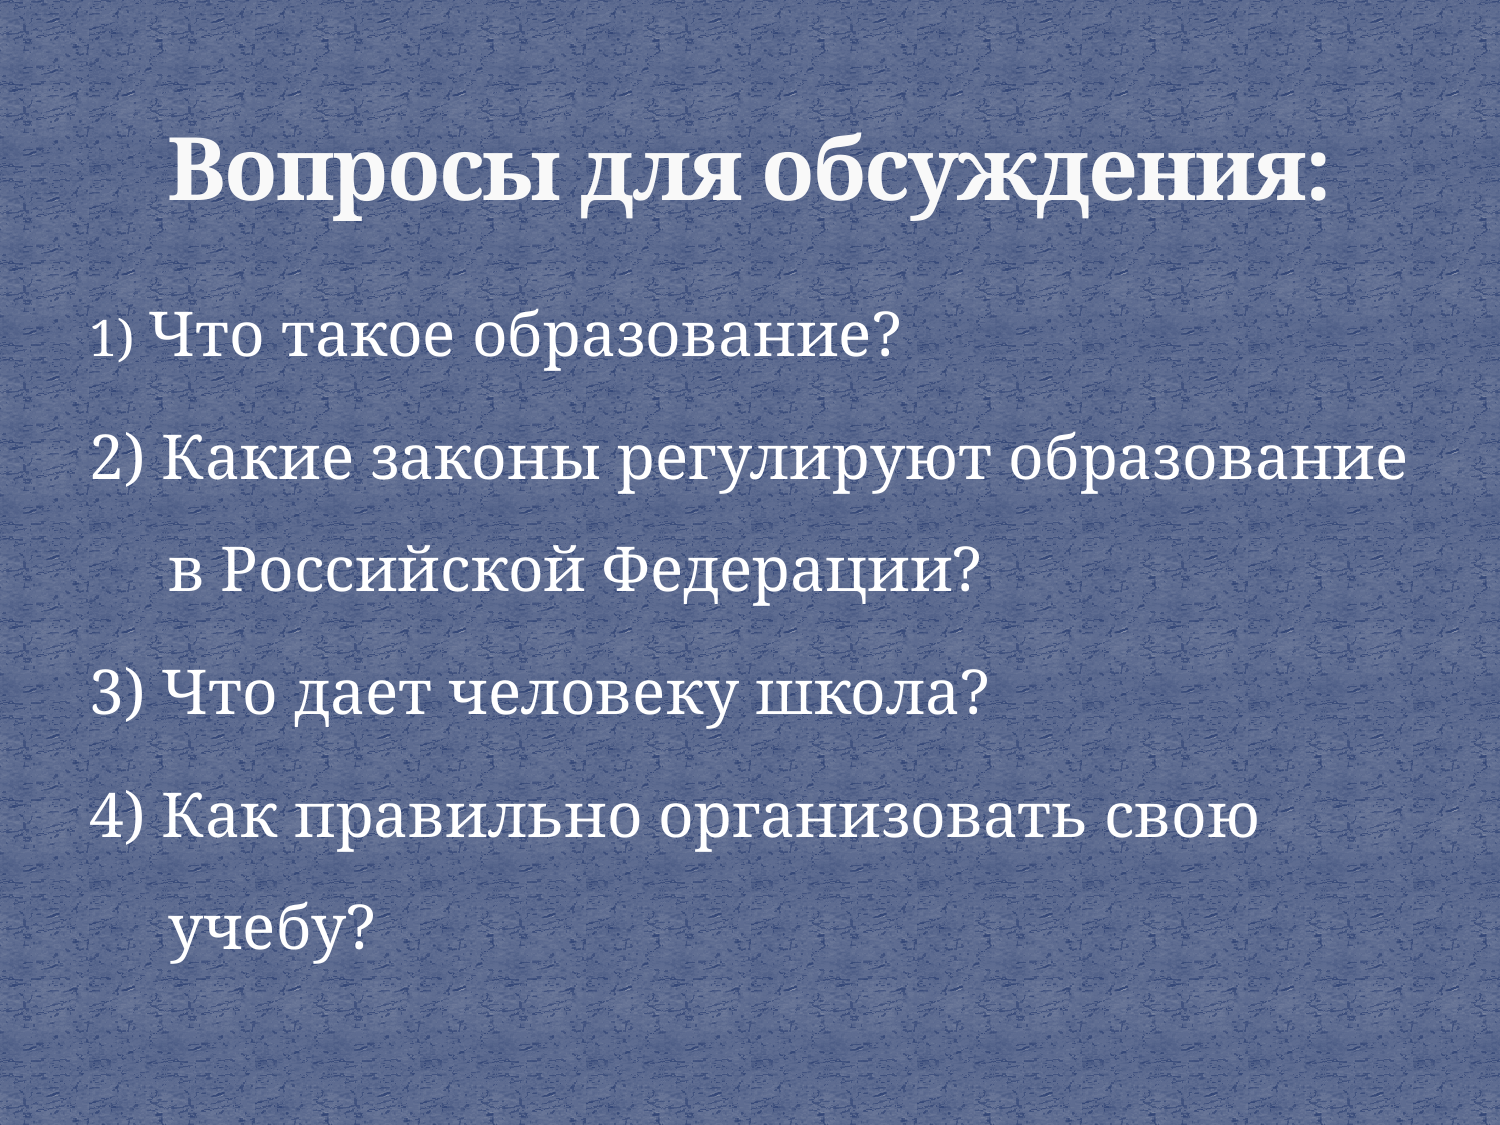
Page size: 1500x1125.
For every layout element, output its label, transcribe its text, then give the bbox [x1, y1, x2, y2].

title Вопросы для обсуждения: [74, 24, 1425, 225]
list 1) Что такое образование? 2) Какие законы регулируют образование в Российской Федерации? 3) Что дает человеку школа? 4) Как правильно организовать свою учебу? [75, 249, 1425, 1000]
